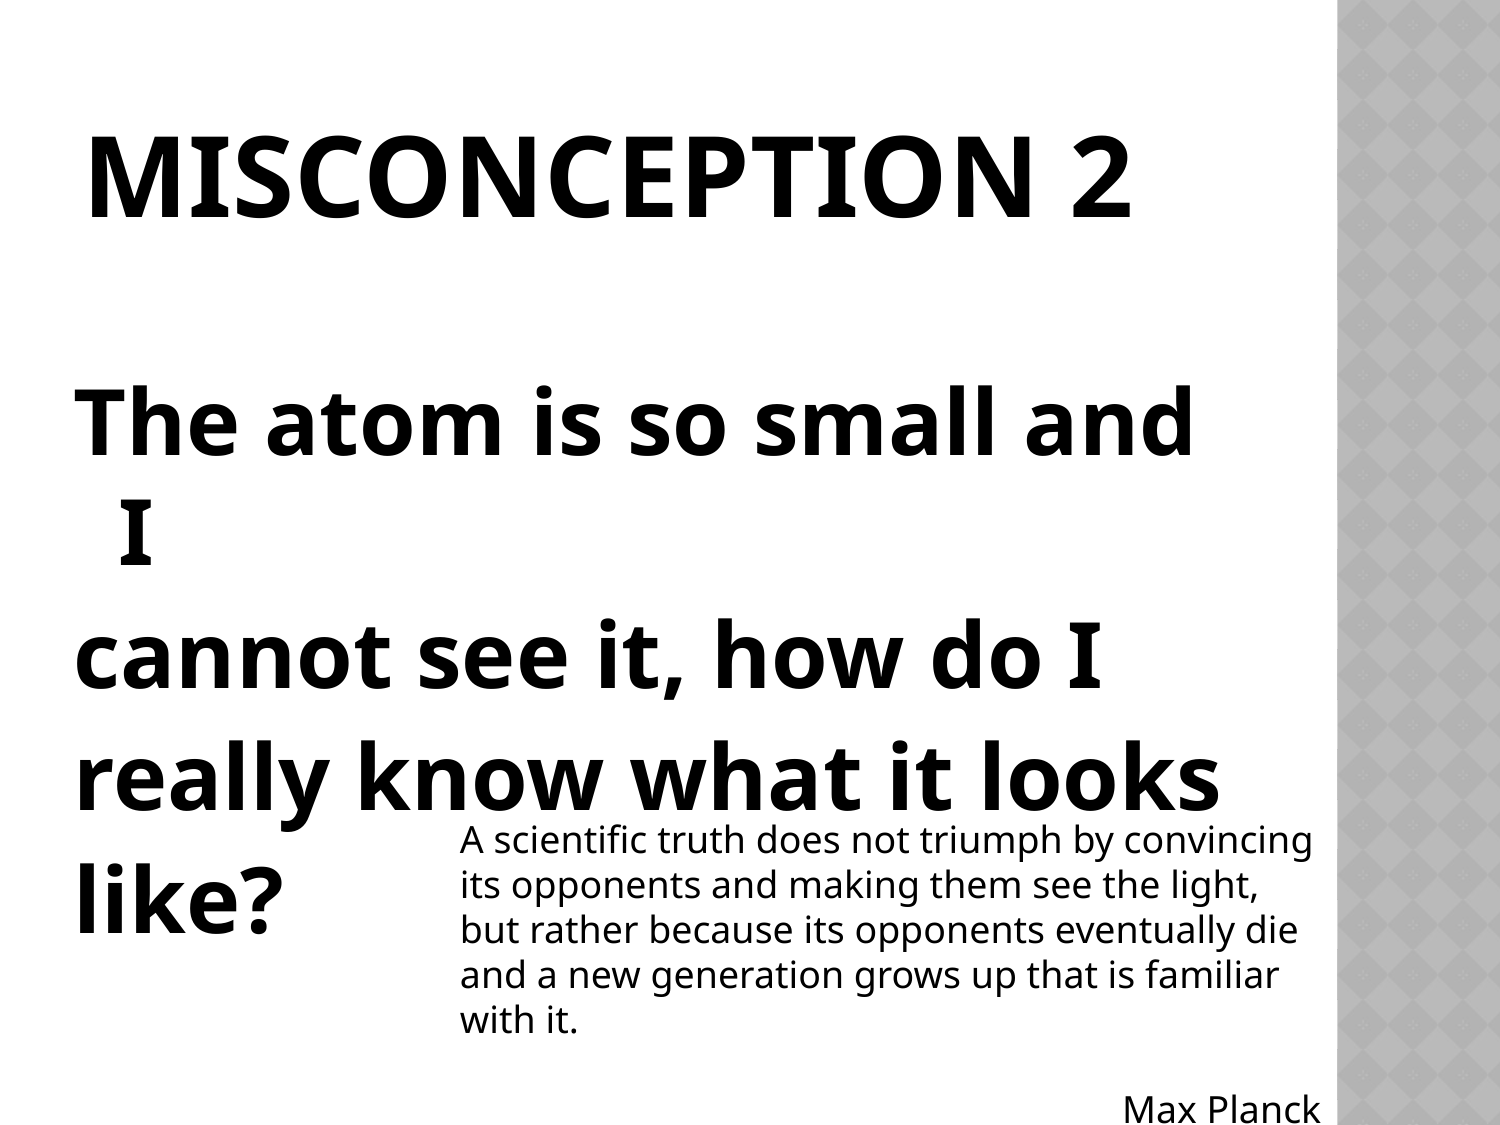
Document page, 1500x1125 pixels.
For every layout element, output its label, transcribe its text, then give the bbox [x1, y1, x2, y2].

text_box A scientific truth does not triumph by convincing its opponents and making them see the light, but rather because its opponents eventually die and a new generation grows up that is familiar with it. Max Planck [445, 808, 1336, 1125]
list The atom is so small and I cannot see it, how do I really know what it looks like? [58, 234, 1247, 1030]
title Misconception 2 [75, 52, 1263, 240]
